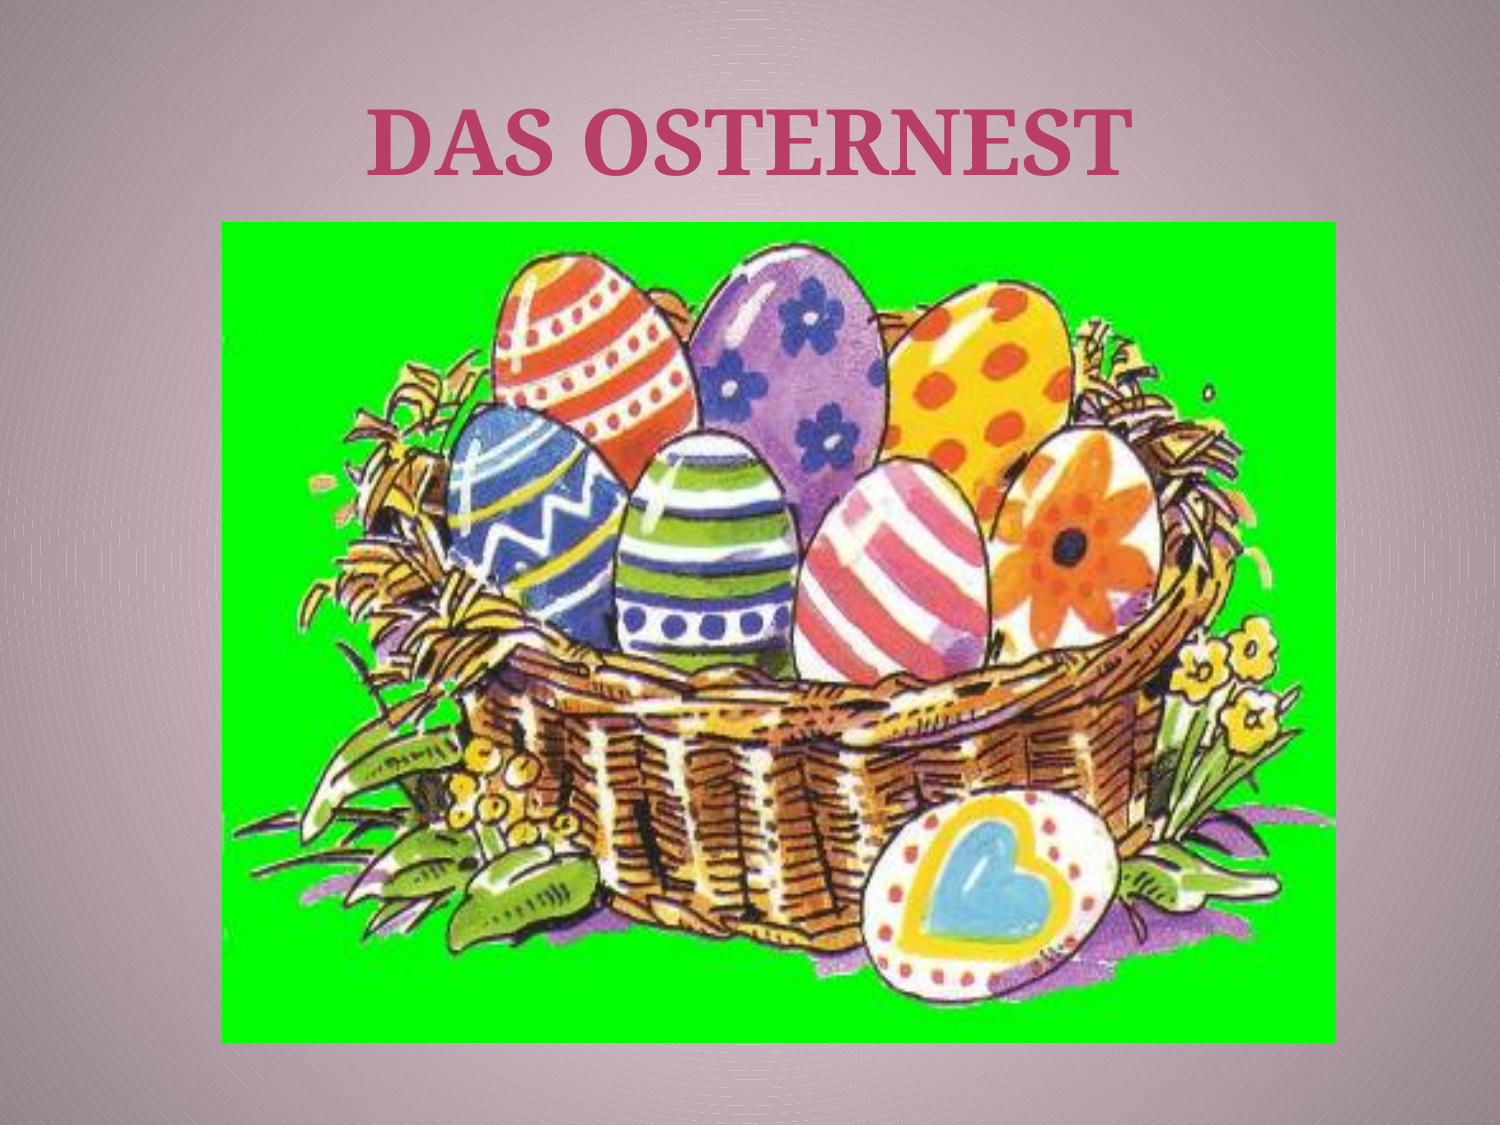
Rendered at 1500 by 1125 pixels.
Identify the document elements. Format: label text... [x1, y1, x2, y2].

title Das Osternest [75, 45, 1425, 233]
picture [222, 222, 1337, 1044]
